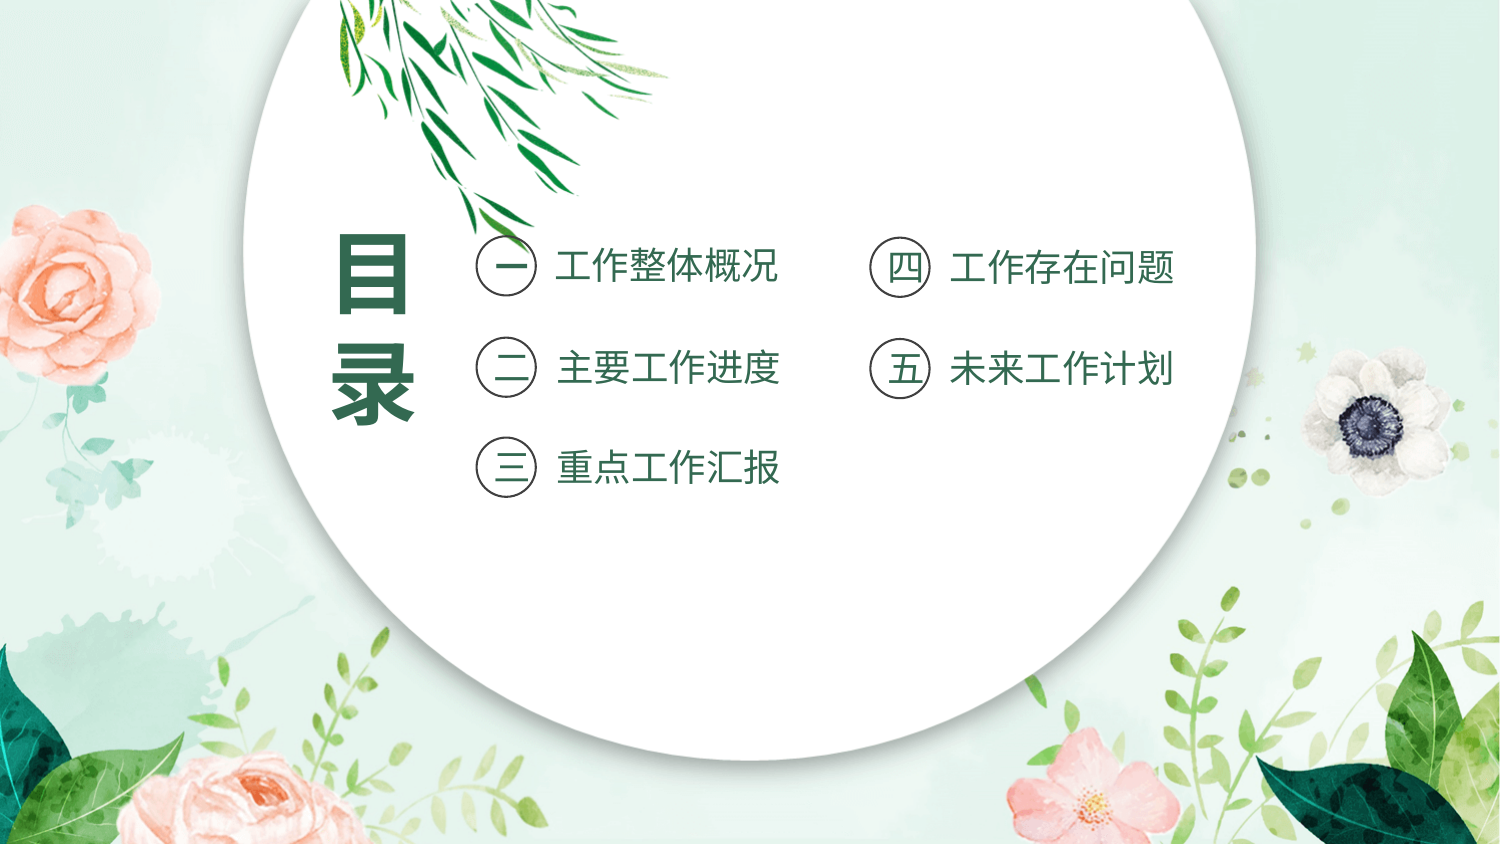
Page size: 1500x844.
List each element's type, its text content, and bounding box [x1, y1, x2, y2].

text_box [451, 436, 823, 497]
picture [0, 0, 1500, 844]
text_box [451, 234, 823, 296]
text_box 目 录 [313, 208, 435, 443]
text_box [451, 336, 823, 397]
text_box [845, 337, 1217, 399]
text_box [845, 236, 1217, 297]
